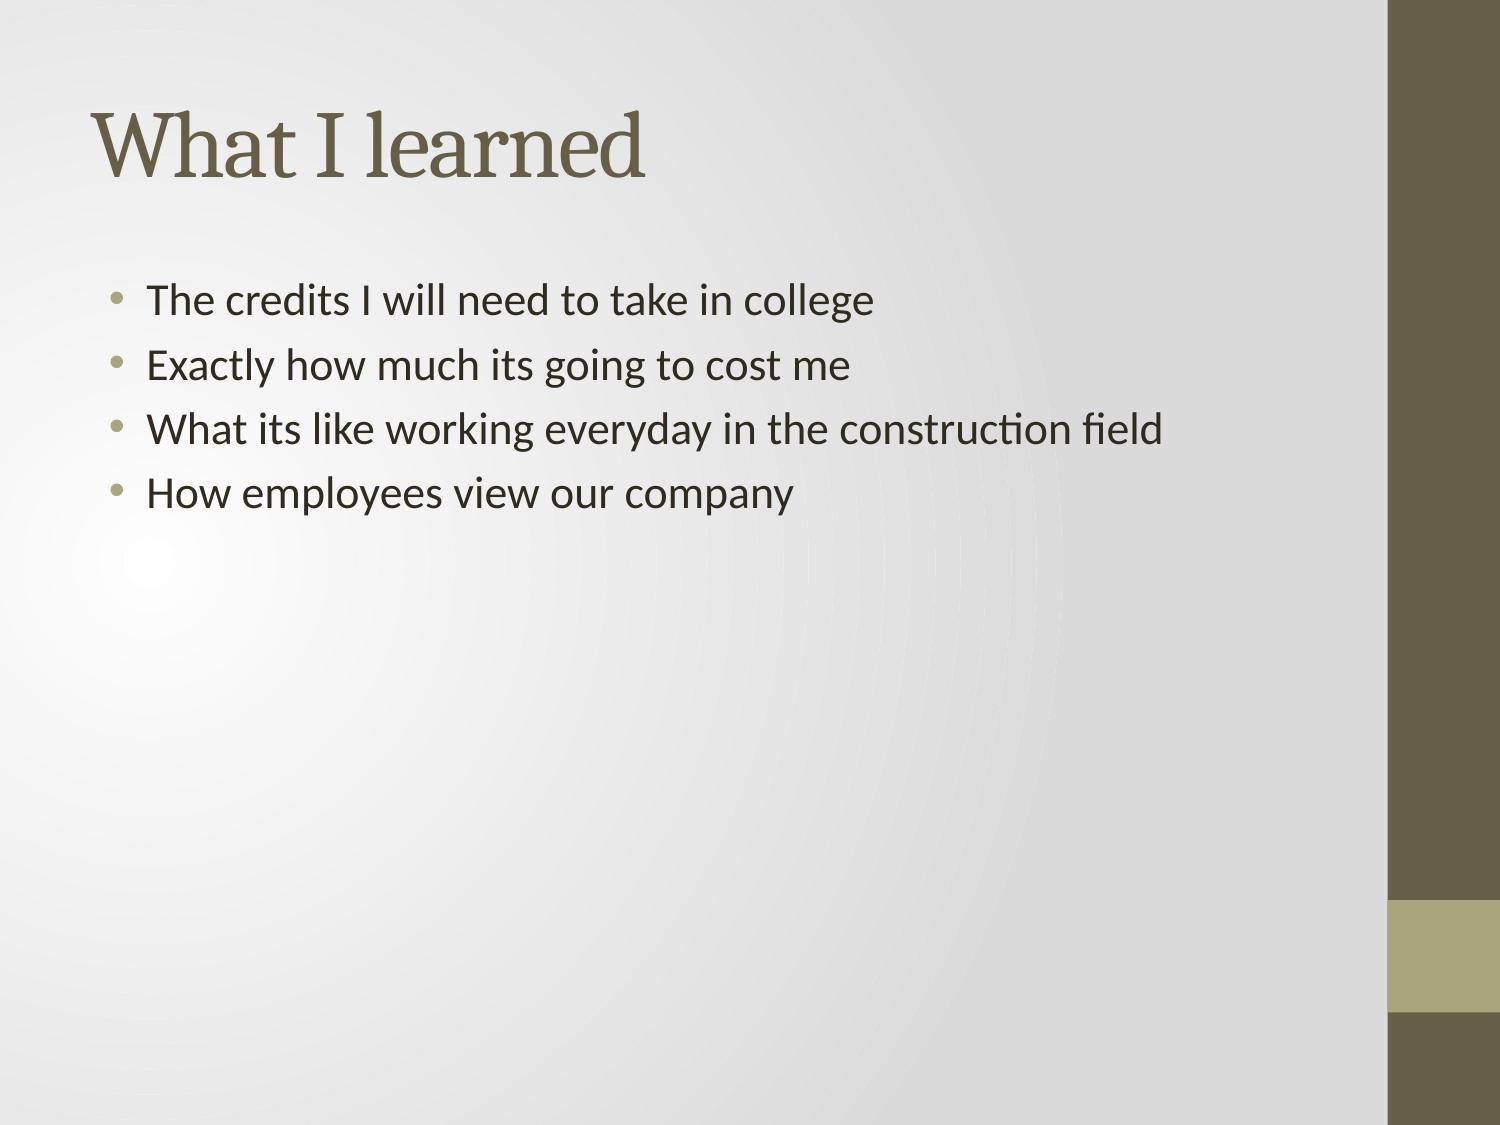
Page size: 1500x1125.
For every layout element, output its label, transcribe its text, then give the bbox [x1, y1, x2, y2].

list The credits I will need to take in college Exactly how much its going to cost me What its like working everyday in the construction field How employees view our company [75, 262, 1325, 1050]
title What I learned [75, 45, 1325, 233]
